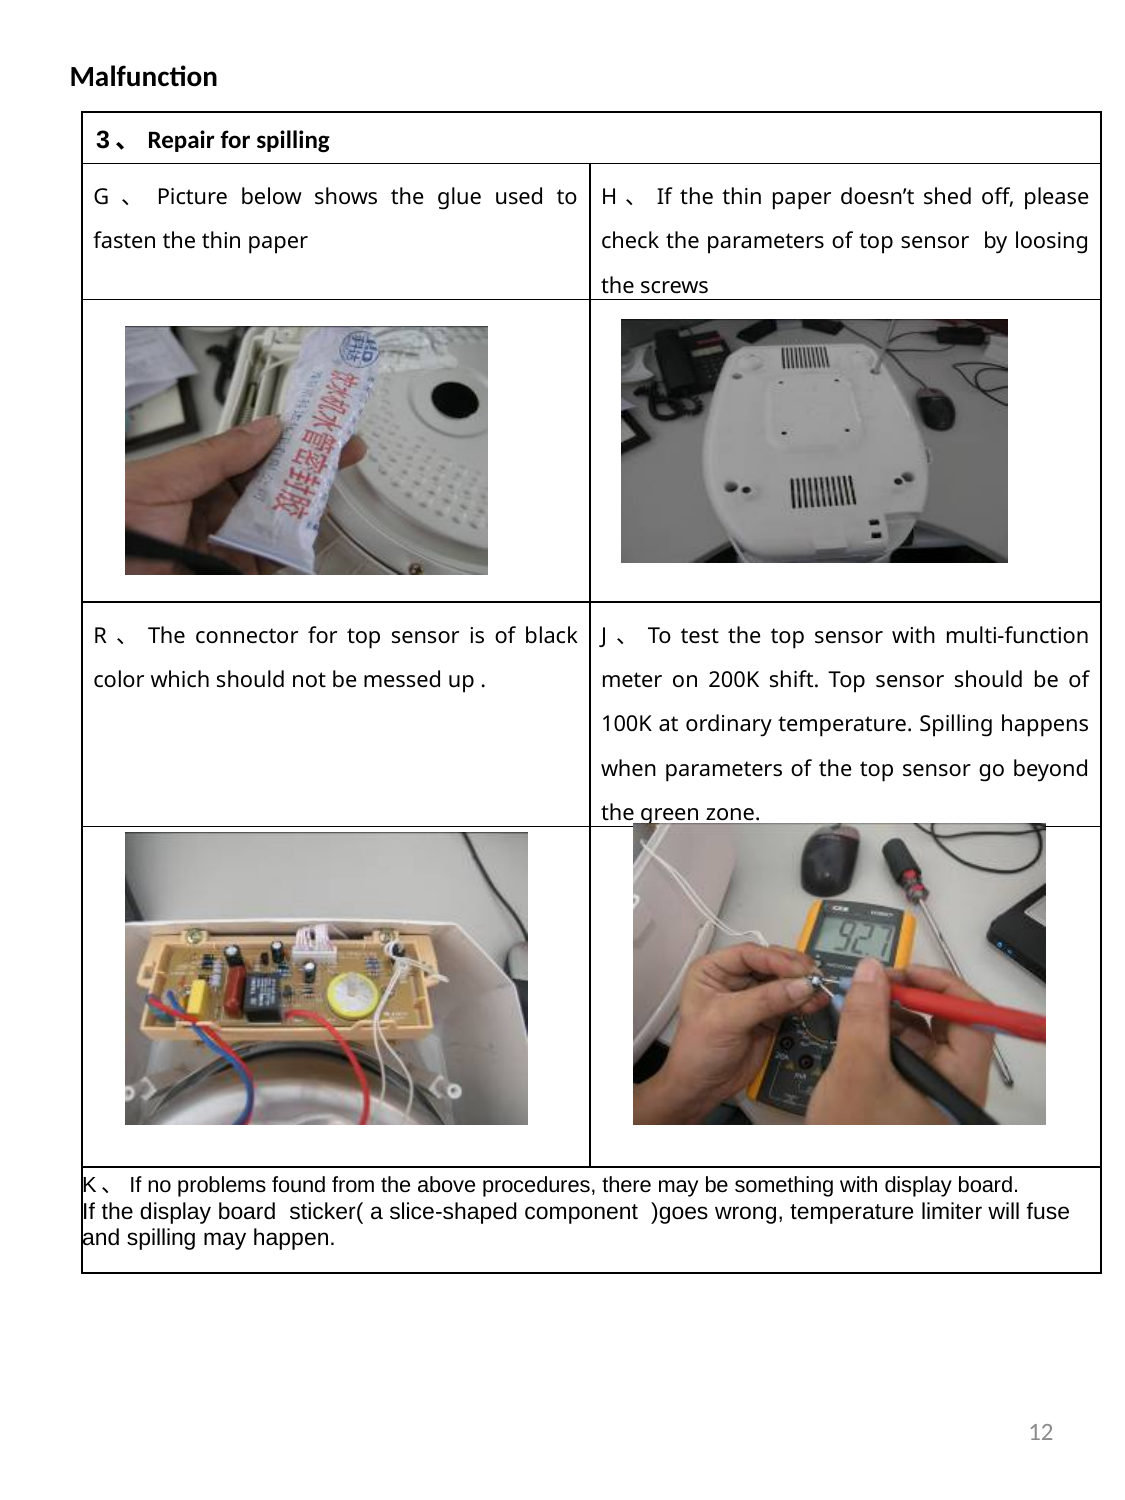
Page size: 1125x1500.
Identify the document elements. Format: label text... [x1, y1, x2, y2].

picture [633, 823, 1046, 1126]
table_header 3、Repair for spilling [83, 113, 1100, 163]
table_cell [83, 827, 589, 1166]
picture [125, 325, 488, 575]
title Malfunction [54, 52, 1068, 106]
table_cell H、If the thin paper doesn’t shed off, please check the parameters of top sensor by loosing the screws [591, 164, 1100, 299]
picture [125, 832, 528, 1126]
table_cell J、To test the top sensor with multi-function meter on 200K shift. Top sensor should be of 100K at ordinary temperature. Spilling happens when parameters of the top sensor go beyond the green zone. [591, 603, 1100, 826]
table_cell [83, 300, 589, 601]
table_cell [591, 827, 1100, 1166]
table_cell K、If no problems found from the above procedures, there may be something with display board. If the display board sticker( a slice-shaped component )goes wrong, temperature limiter will fuse and spilling may happen. [83, 1168, 1100, 1272]
slide_number 12 [806, 1390, 1069, 1471]
table_cell [591, 300, 1100, 601]
picture [620, 319, 1008, 563]
table_cell G、Picture below shows the glue used to fasten the thin paper [83, 164, 589, 299]
table_cell R、The connector for top sensor is of black color which should not be messed up . [83, 603, 589, 826]
